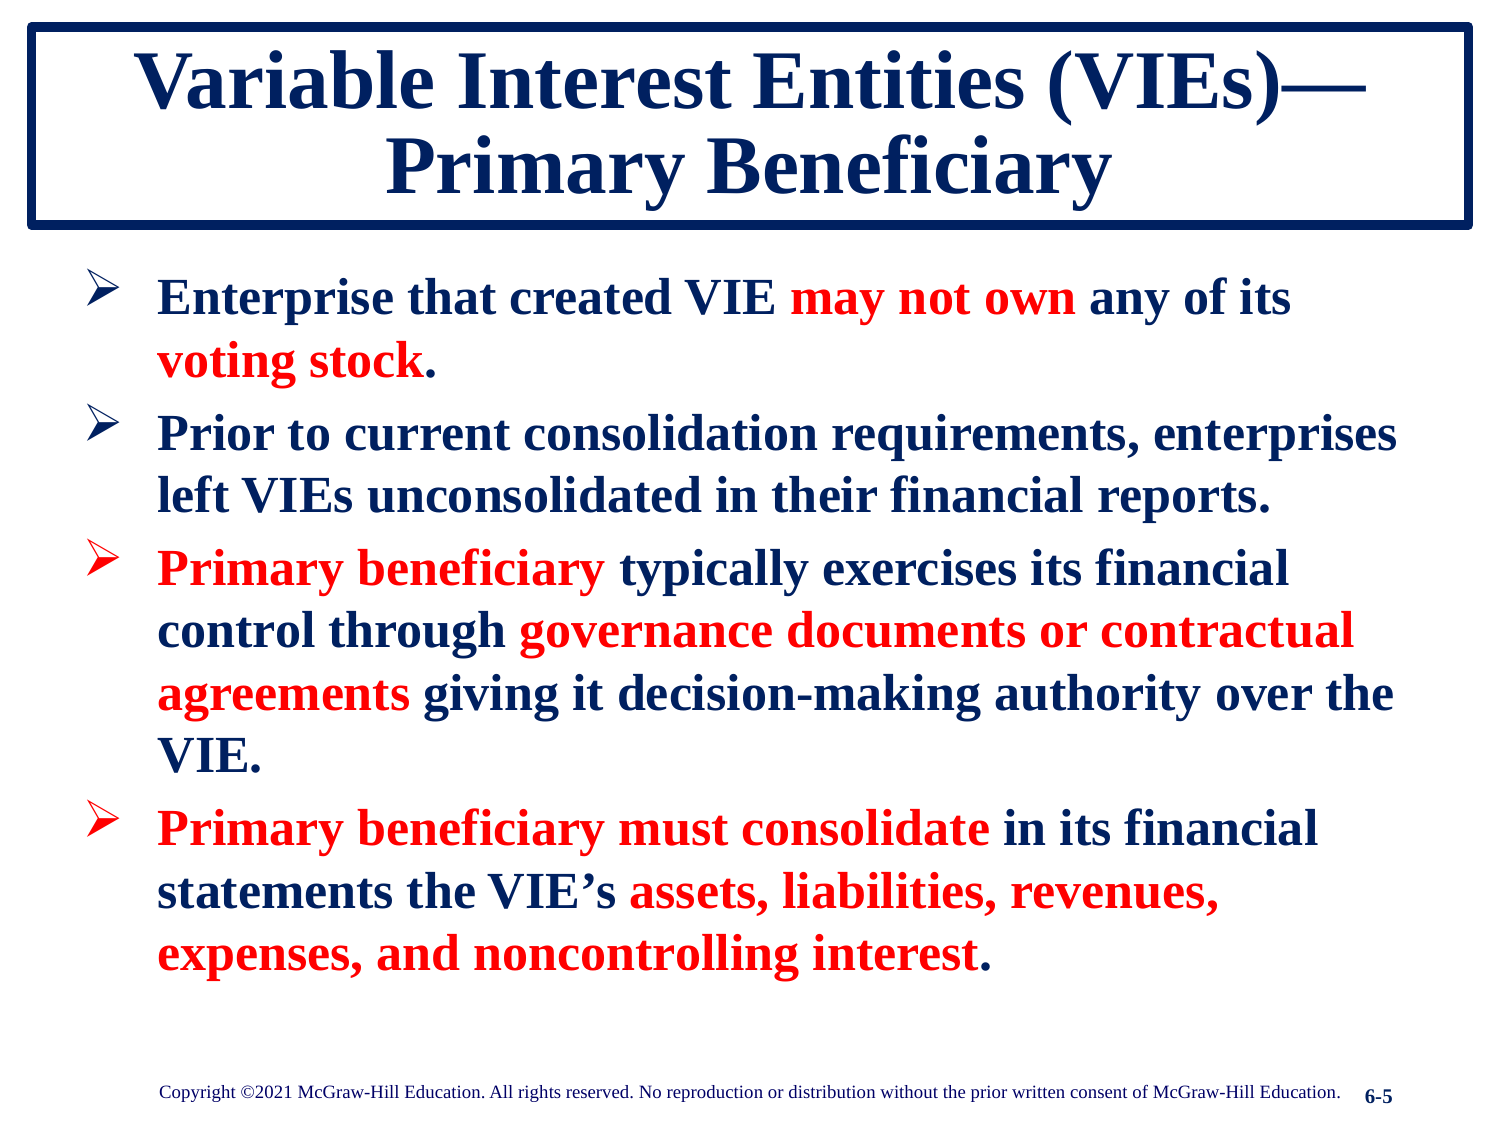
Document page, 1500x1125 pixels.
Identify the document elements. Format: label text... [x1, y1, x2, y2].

list Enterprise that created VIE may not own any of its voting stock. Prior to current consolidation requirements, enterprises left VIEs unconsolidated in their financial reports. Primary beneficiary typically exercises its financial control through governance documents or contractual agreements giving it decision-making authority over the VIE. Primary beneficiary must consolidate in its financial statements the VIE’s assets, liabilities, revenues, expenses, and noncontrolling interest. [67, 254, 1433, 1065]
title Variable Interest Entities (VIEs)—Primary Beneficiary [27, 22, 1473, 230]
slide_number 6-5 [1350, 1074, 1438, 1125]
text_box Copyright ©2021 McGraw-Hill Education. All rights reserved. No reproduction or distribution without the prior written consent of McGraw-Hill Education. [76, 1072, 1424, 1110]
